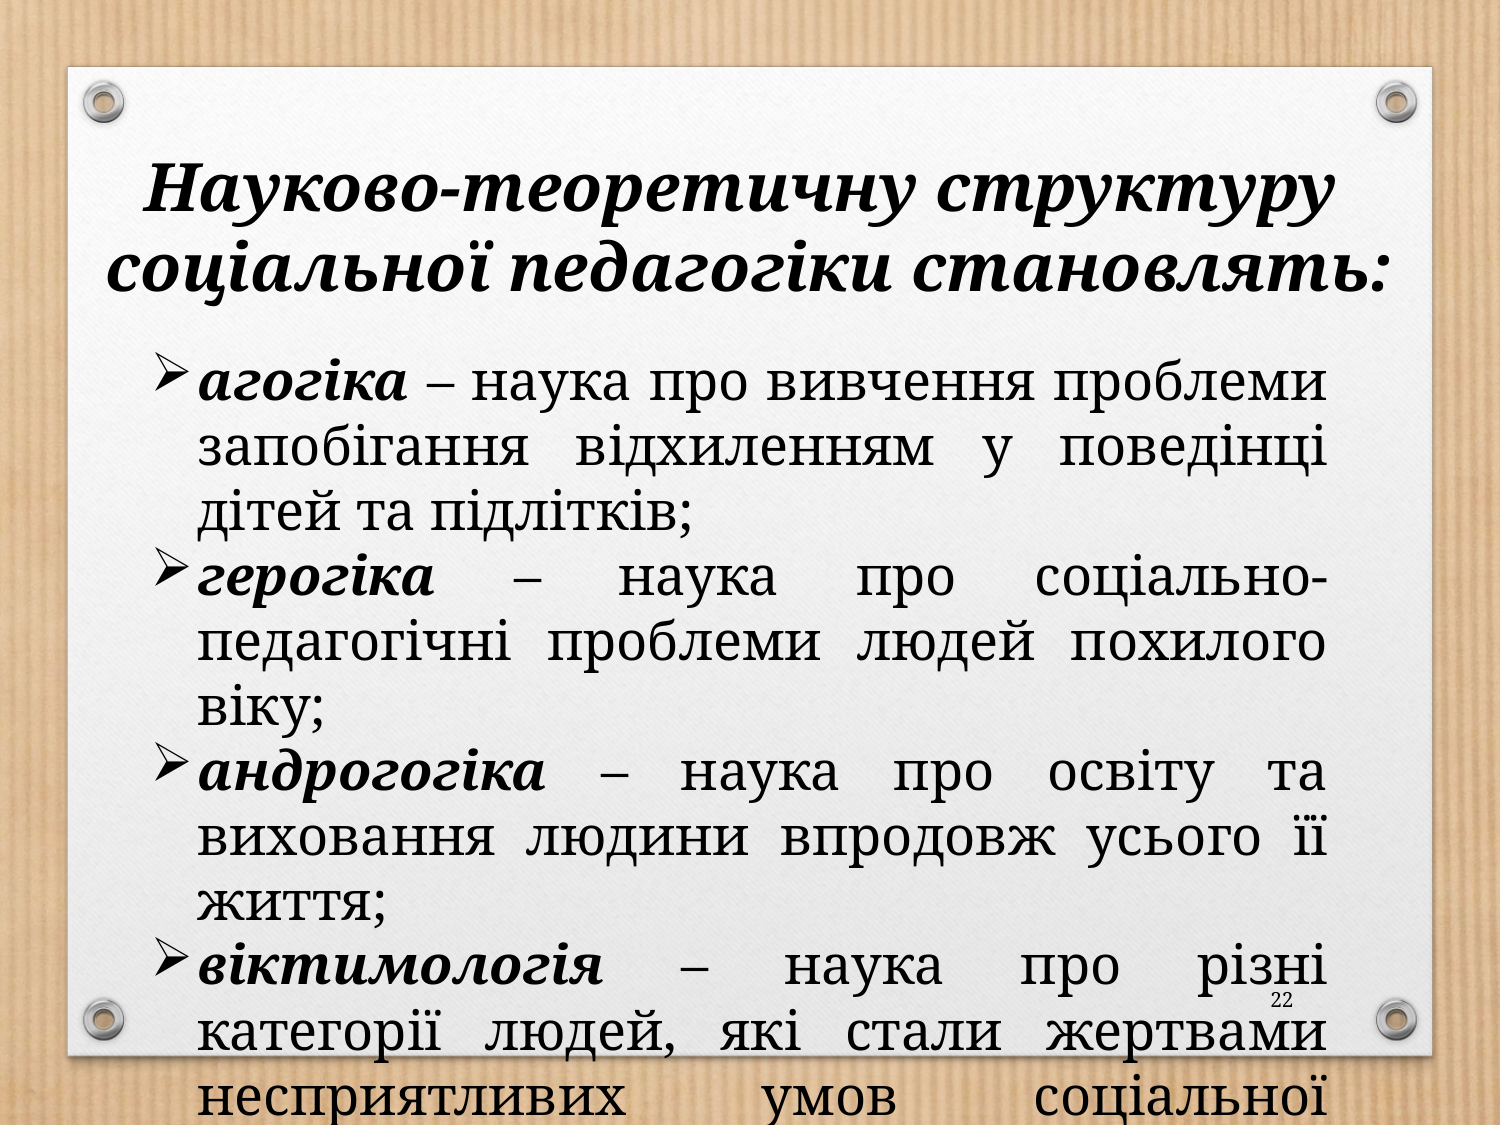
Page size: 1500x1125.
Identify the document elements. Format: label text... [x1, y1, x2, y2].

picture [0, 0, 1500, 1125]
text_box агогіка – наука про вивчення проблеми запобігання відхиленням у поведінці дітей та підлітків; герогіка – наука про соціально-педагогічні проблеми людей похилого віку; андрогогіка – наука про освіту та виховання людини впродовж усього її життя; віктимологія – наука про різні категорії людей, які стали жертвами несприятливих умов соціальної організації та насильства. [135, 313, 1344, 1125]
slide_number 22 [1243, 977, 1309, 1024]
text_box Науково-теоретичну структуру соціальної педагогіки становлять: [88, 137, 1412, 312]
